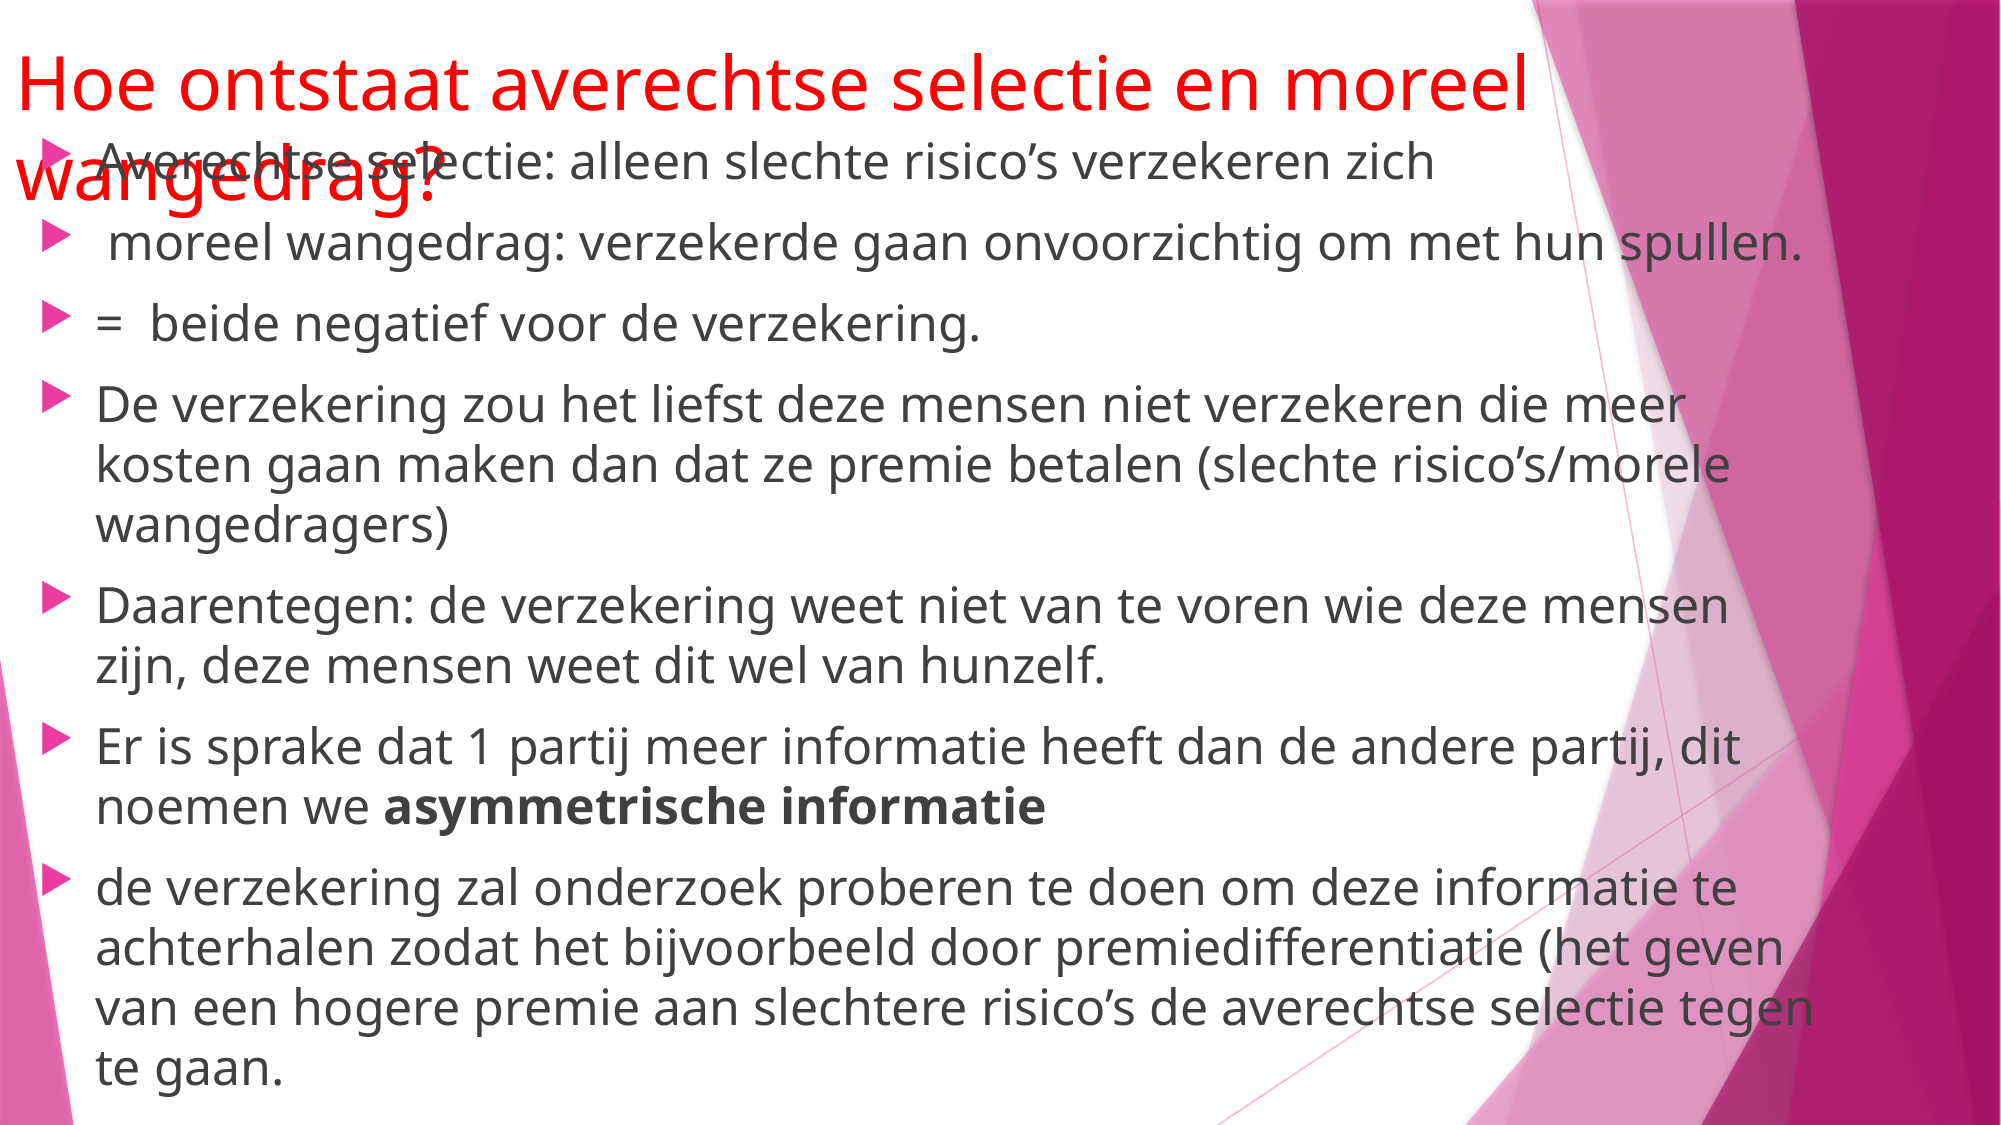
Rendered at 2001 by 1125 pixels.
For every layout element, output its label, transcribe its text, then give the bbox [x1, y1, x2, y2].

title Hoe ontstaat averechtse selectie en moreel wangedrag? [0, 27, 1931, 317]
list Averechtse selectie: alleen slechte risico’s verzekeren zich moreel wangedrag: verzekerde gaan onvoorzichtig om met hun spullen. = beide negatief voor de verzekering. De verzekering zou het liefst deze mensen niet verzekeren die meer kosten gaan maken dan dat ze premie betalen (slechte risico’s/morele wangedragers) Daarentegen: de verzekering weet niet van te voren wie deze mensen zijn, deze mensen weet dit wel van hunzelf. Er is sprake dat 1 partij meer informatie heeft dan de andere partij, dit noemen we asymmetrische informatie de verzekering zal onderzoek proberen te doen om deze informatie te achterhalen zodat het bijvoorbeeld door premiedifferentiatie (het geven van een hogere premie aan slechtere risico’s de averechtse selectie tegen te gaan. [23, 122, 1838, 1013]
